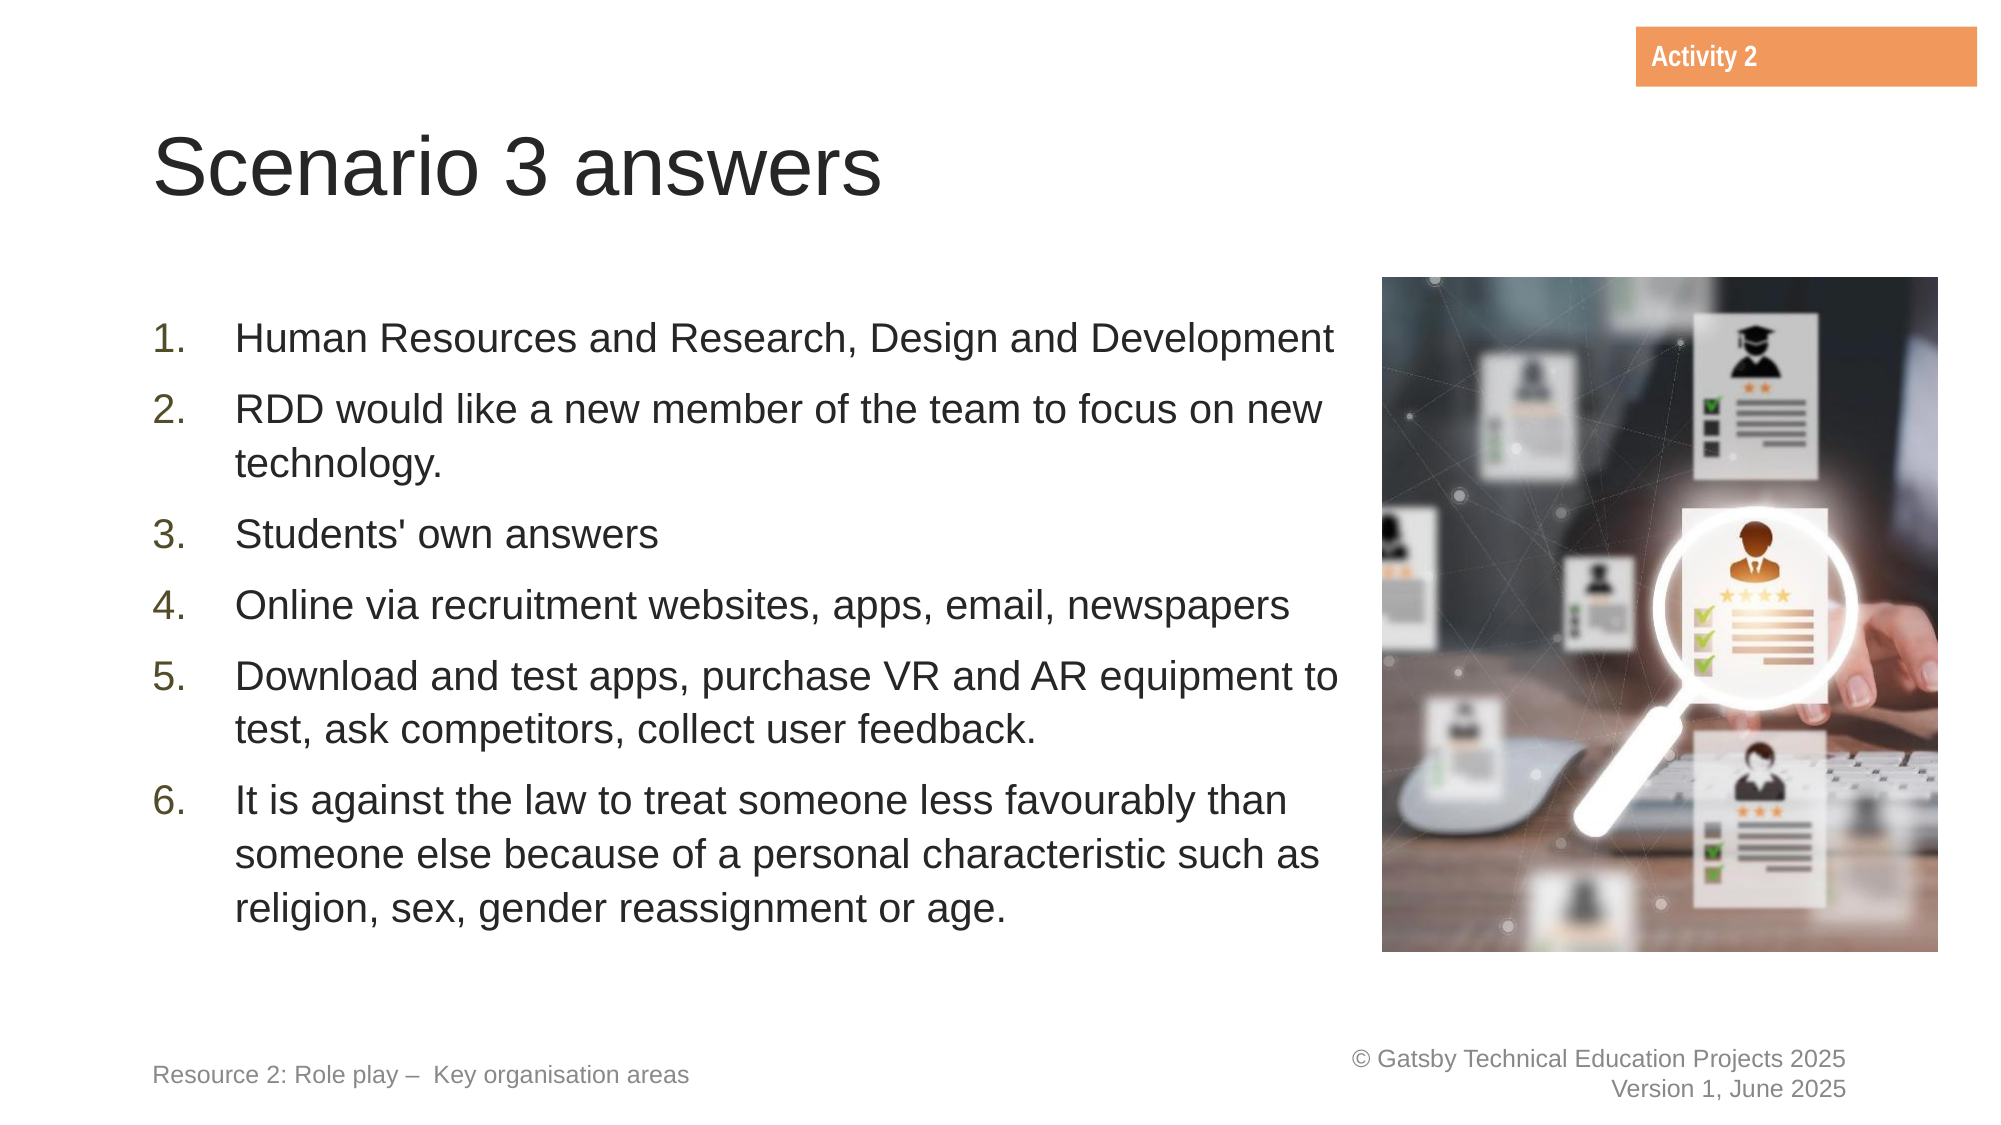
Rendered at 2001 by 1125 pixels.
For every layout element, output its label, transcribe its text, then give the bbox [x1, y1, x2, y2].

list Human Resources and Research, Design and Development RDD would like a new member of the team to focus on new technology. Students' own answers Online via recruitment websites, apps, email, newspapers Download and test apps, purchase VR and AR equipment to test, ask competitors, collect user feedback. It is against the law to treat someone less favourably than someone else because of a personal characteristic such as religion, sex, gender reassignment or age. [137, 299, 1364, 1014]
picture [1382, 276, 1938, 952]
title Scenario 3 answers [137, 59, 1863, 278]
list Resource 2: Role play – Key organisation areas [137, 1042, 829, 1103]
list Activity 2 [1636, 26, 1978, 87]
